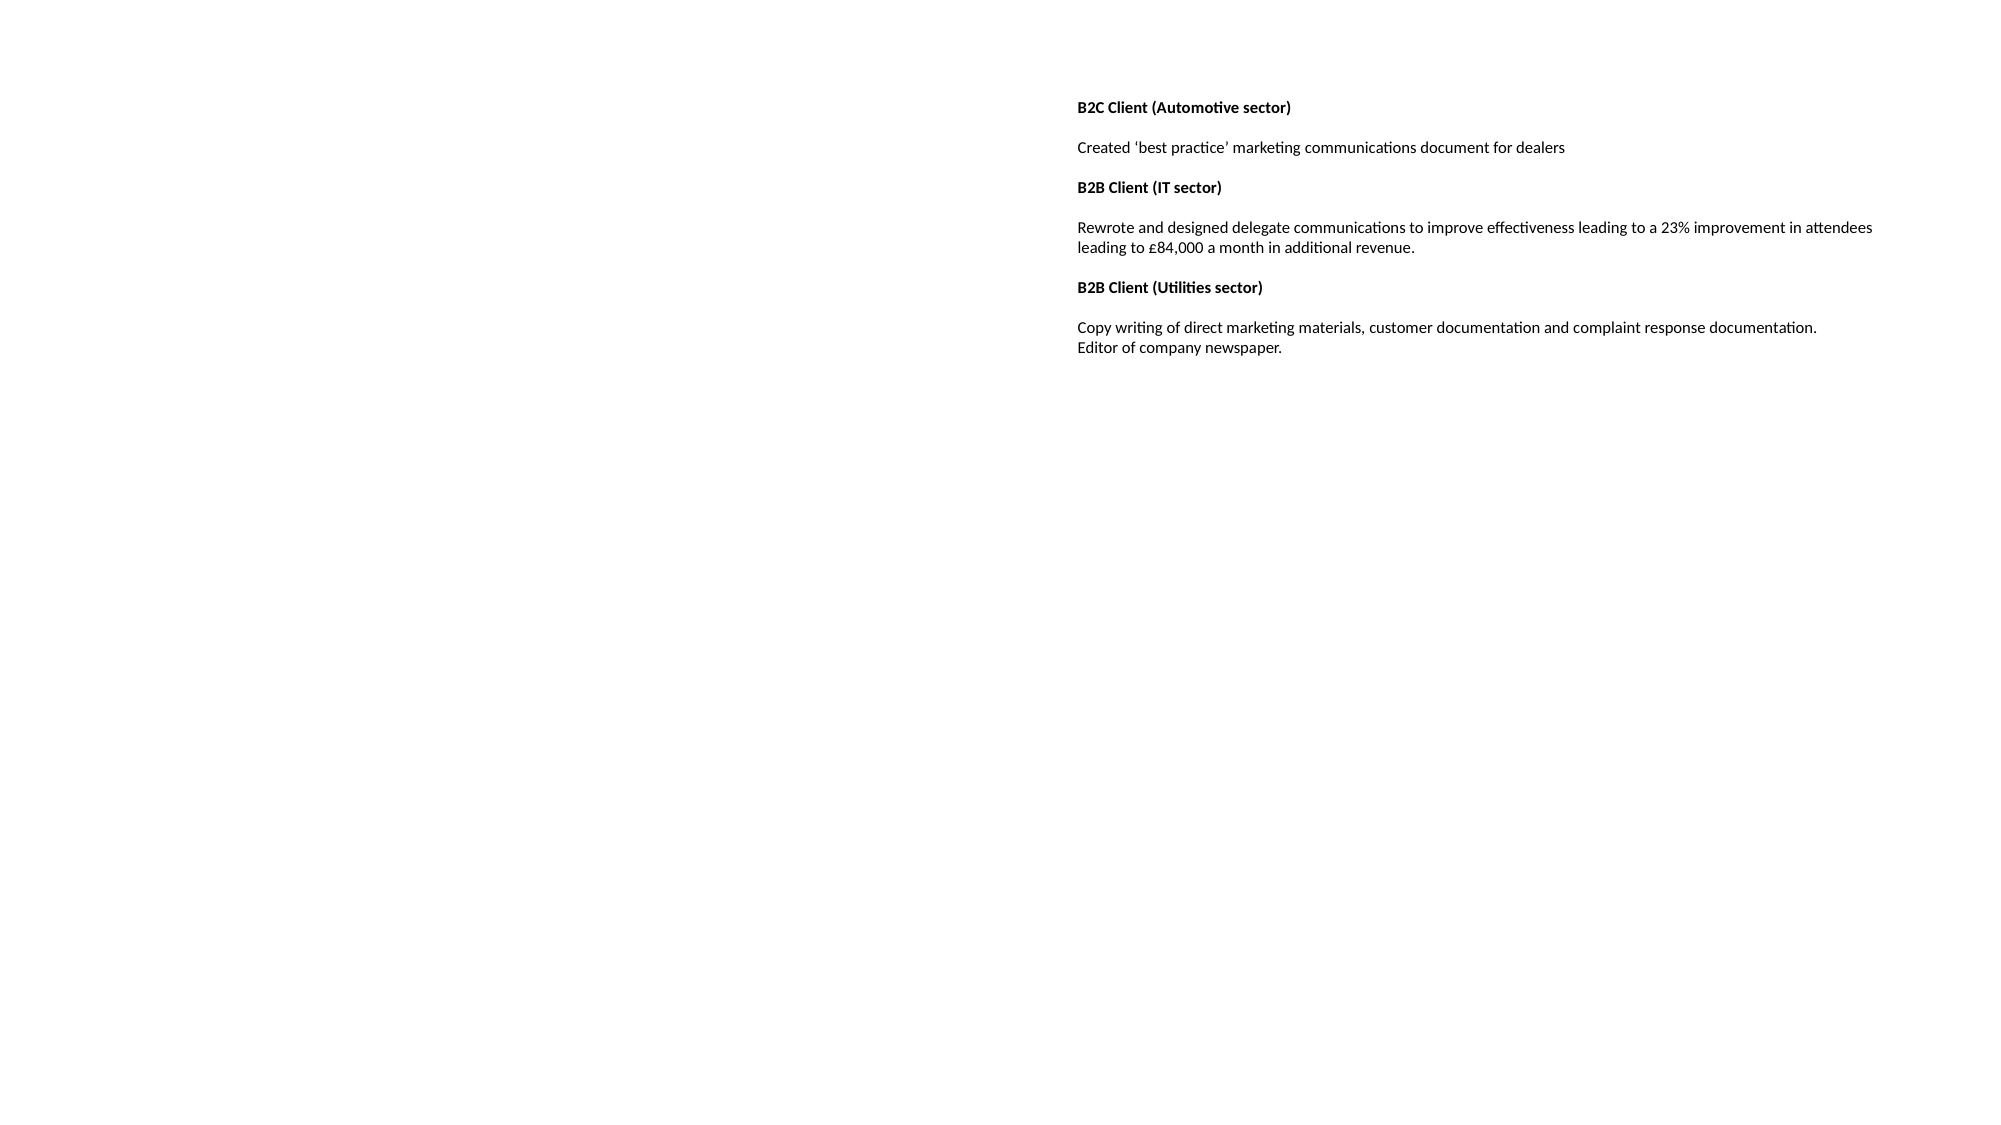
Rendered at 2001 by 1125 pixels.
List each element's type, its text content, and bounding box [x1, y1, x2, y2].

text_box B2C Client (Automotive sector) Created ‘best practice’ marketing communications document for dealers B2B Client (IT sector) Rewrote and designed delegate communications to improve effectiveness leading to a 23% improvement in attendees leading to £84,000 a month in additional revenue. B2B Client (Utilities sector) Copy writing of direct marketing materials, customer documentation and complaint response documentation. Editor of company newspaper. [1062, 89, 1893, 385]
